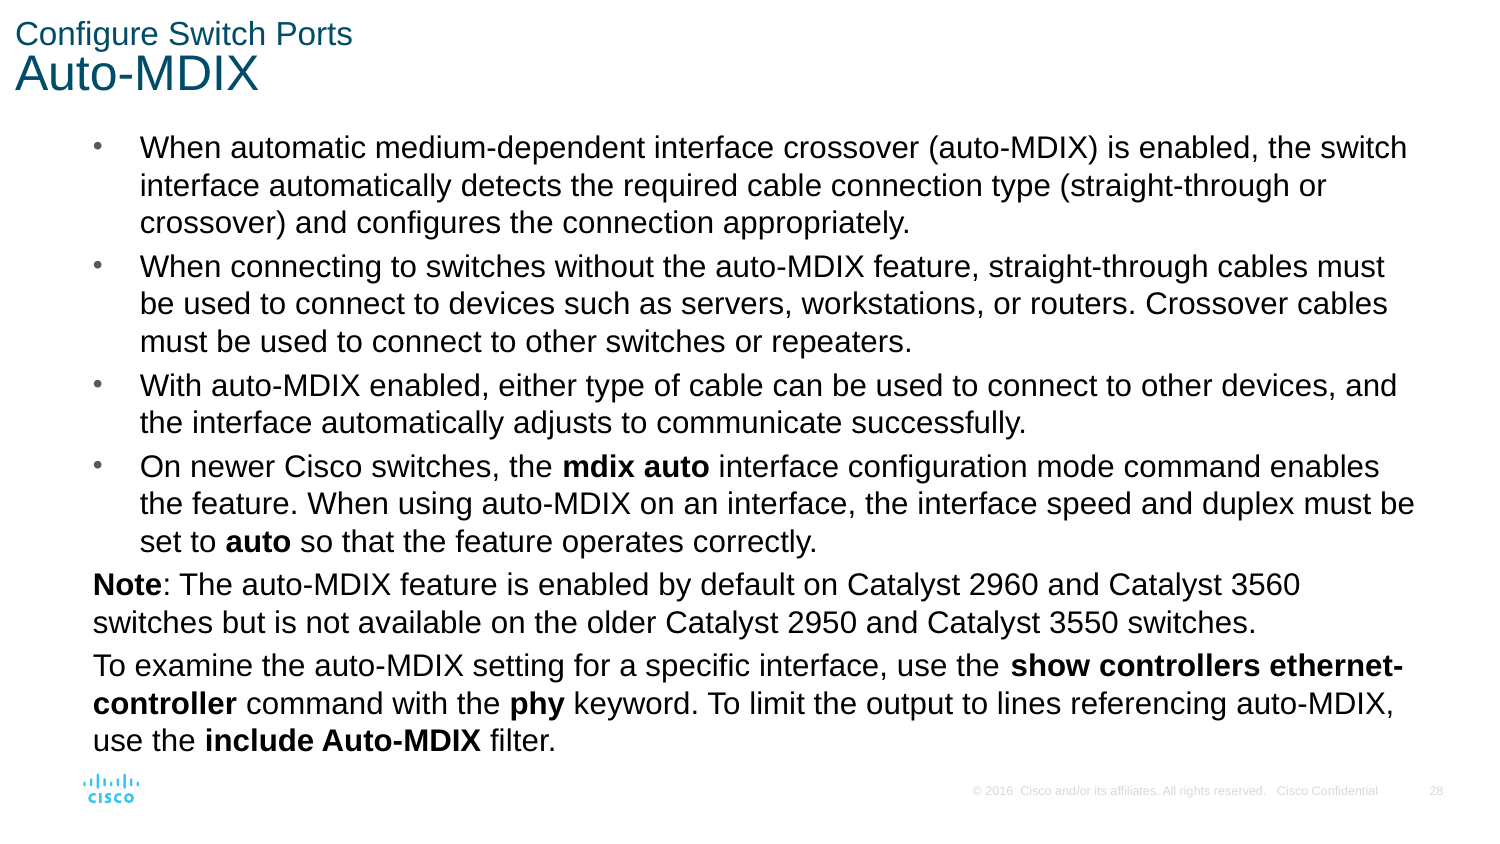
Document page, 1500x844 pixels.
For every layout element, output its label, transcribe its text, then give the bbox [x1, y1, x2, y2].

list When automatic medium-dependent interface crossover (auto-MDIX) is enabled, the switch interface automatically detects the required cable connection type (straight-through or crossover) and configures the connection appropriately. When connecting to switches without the auto-MDIX feature, straight-through cables must be used to connect to devices such as servers, workstations, or routers. Crossover cables must be used to connect to other switches or repeaters. With auto-MDIX enabled, either type of cable can be used to connect to other devices, and the interface automatically adjusts to communicate successfully. On newer Cisco switches, the mdix auto interface configuration mode command enables the feature. When using auto-MDIX on an interface, the interface speed and duplex must be set to auto so that the feature operates correctly. Note: The auto-MDIX feature is enabled by default on Catalyst 2960 and Catalyst 3560 switches but is not available on the older Catalyst 2950 and Catalyst 3550 switches. To examine the auto-MDIX setting for a specific interface, use the show controllers ethernet-controller command with the phy keyword. To limit the output to lines referencing auto-MDIX, use the include Auto-MDIX filter. [77, 120, 1437, 726]
title Configure Switch Ports Auto-MDIX [0, 0, 1369, 121]
